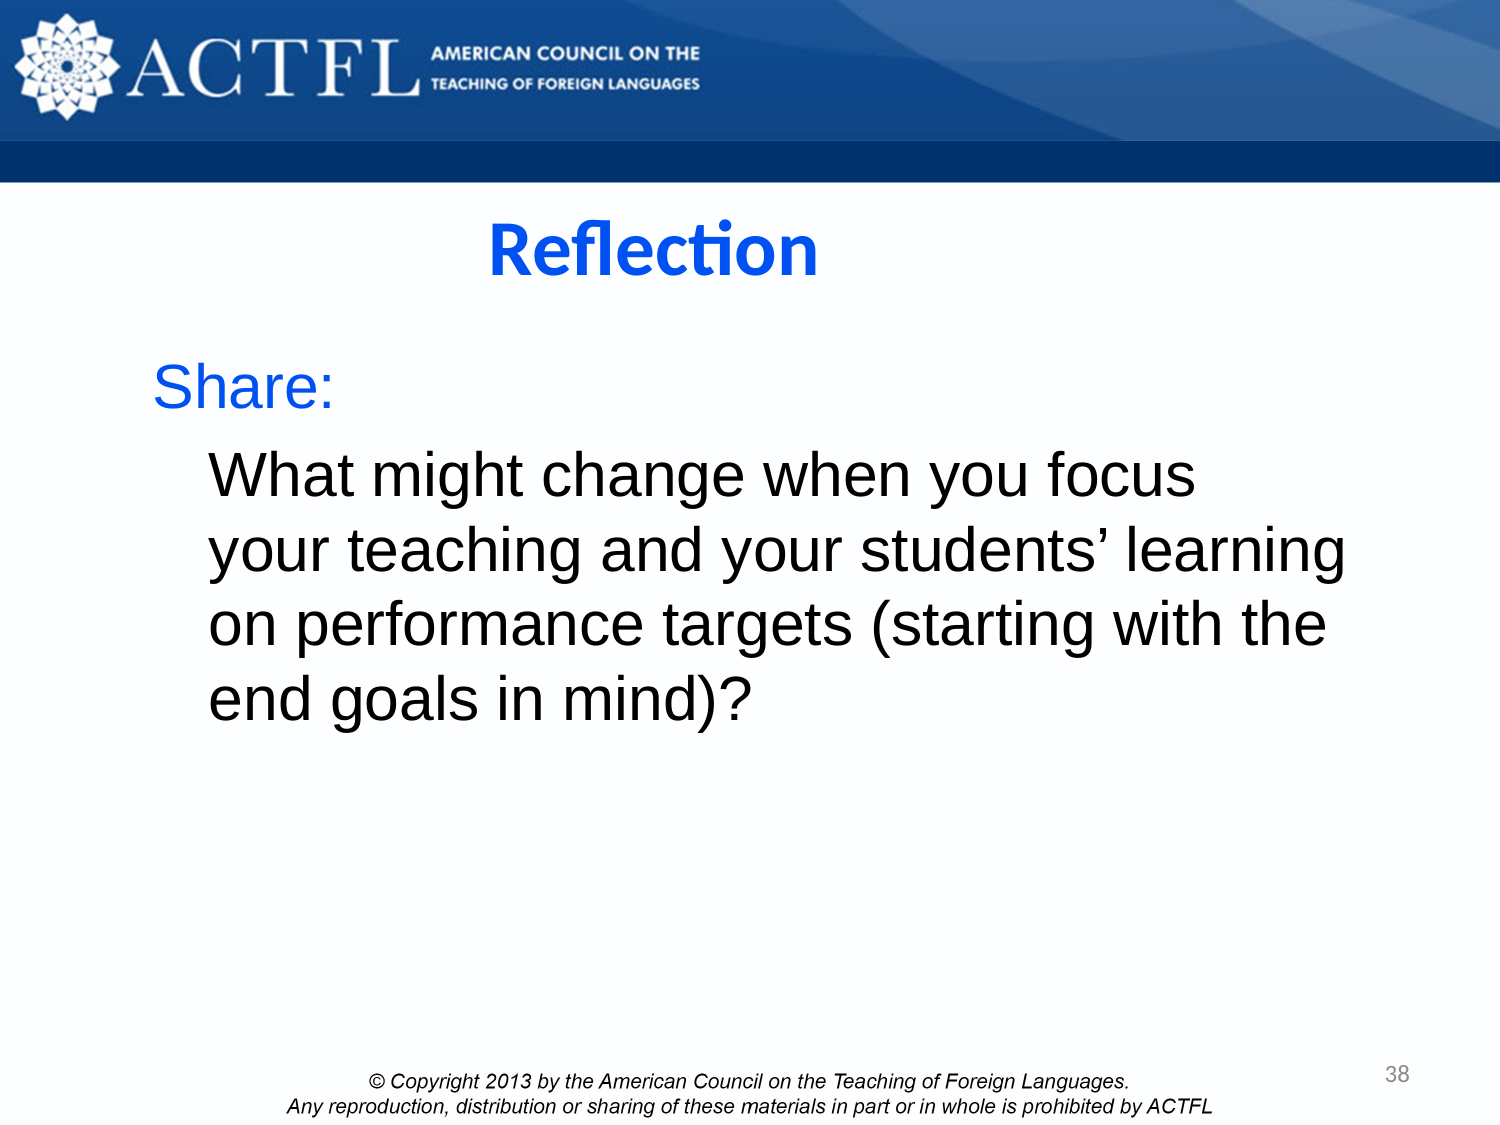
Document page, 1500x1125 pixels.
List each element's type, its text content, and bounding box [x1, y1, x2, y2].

slide_number 38 [1388, 1042, 1425, 1103]
list Share: What might change when you focus your teaching and your students’ learning on performance targets (starting with the end goals in mind)? [137, 296, 1388, 1125]
picture [0, 0, 1500, 1125]
title Reflection [50, 149, 1277, 338]
